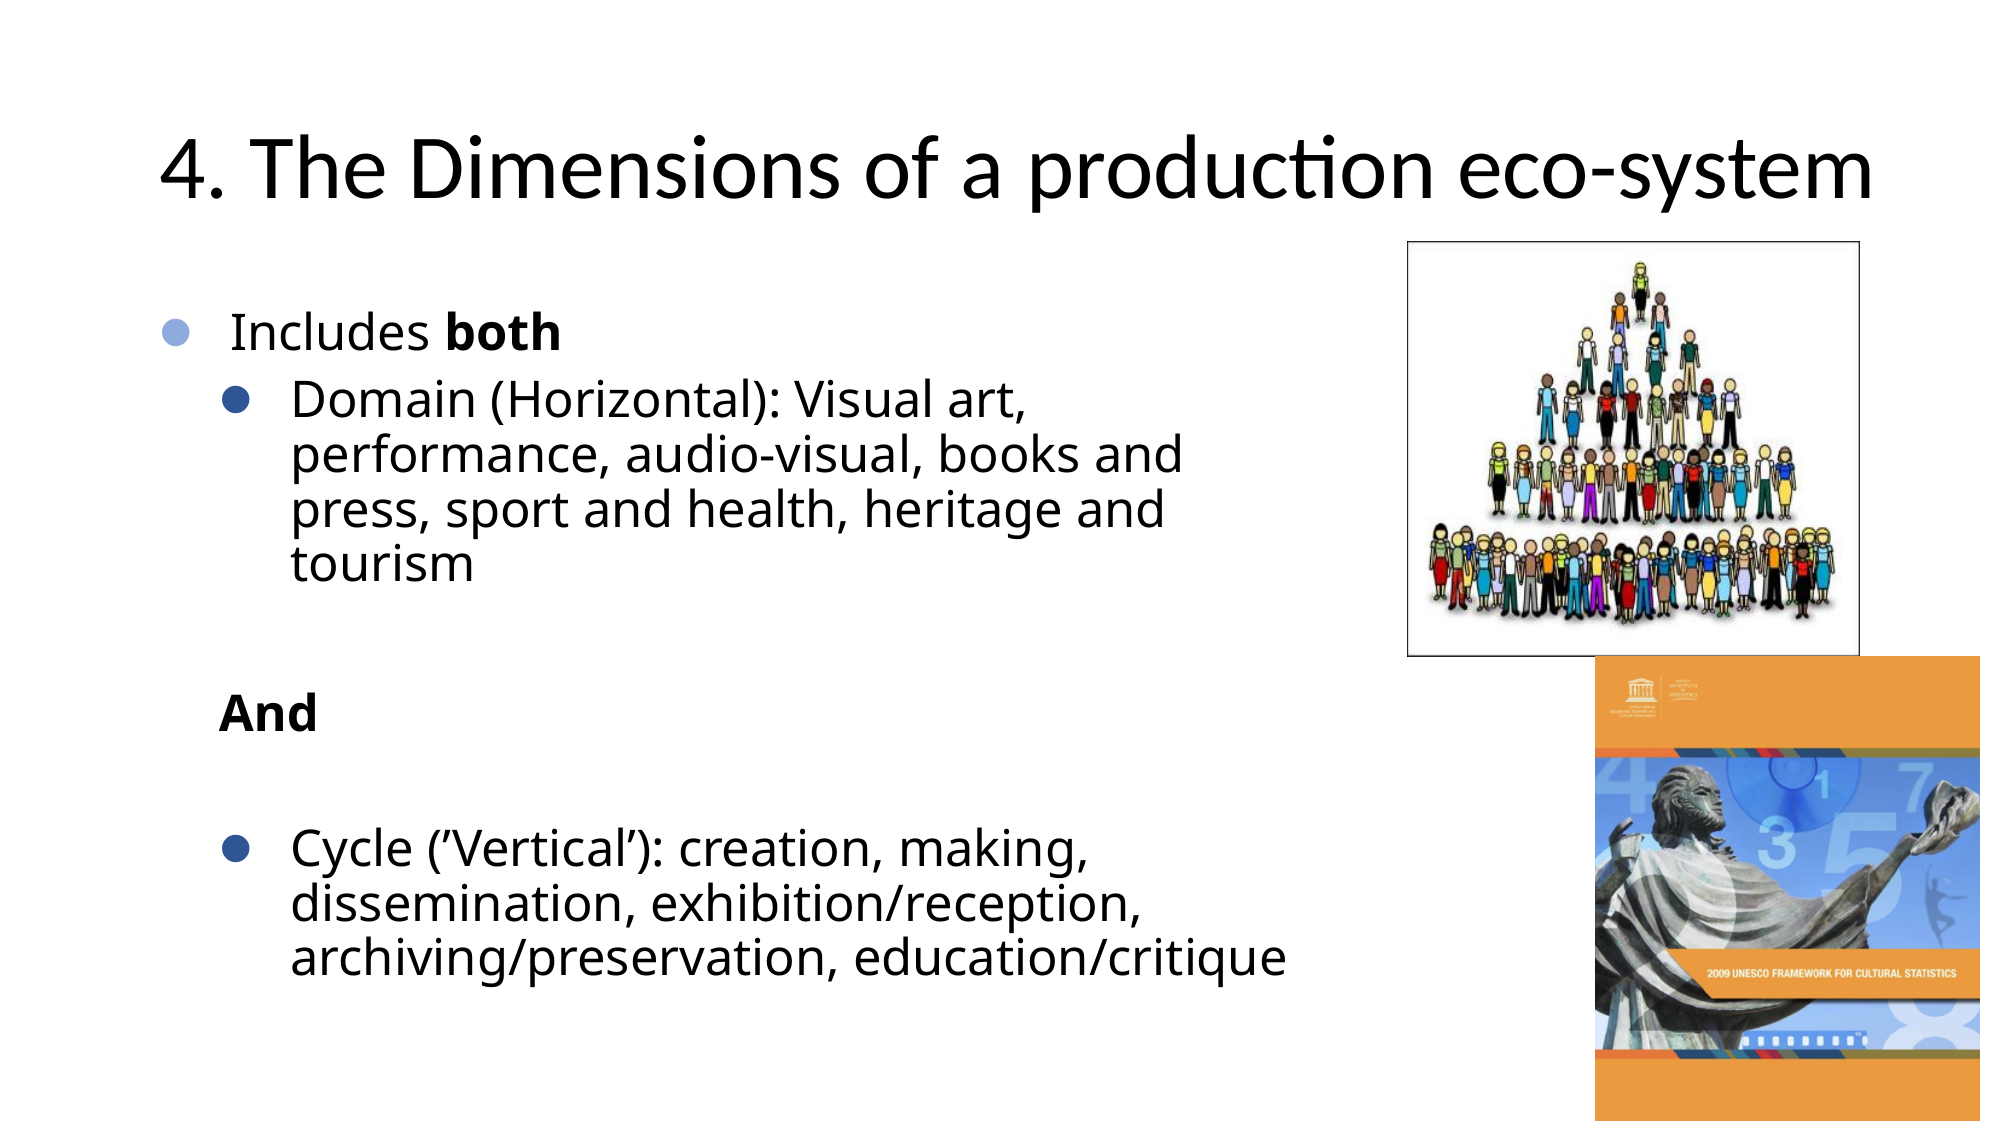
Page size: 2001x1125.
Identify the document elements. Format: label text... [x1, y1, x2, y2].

picture [1407, 241, 1980, 1121]
title 4. The Dimensions of a production eco-system [137, 59, 1958, 278]
list Includes both Domain (Horizontal): Visual art, performance, audio-visual, books and press, sport and health, heritage and tourism And Cycle (’Vertical’): creation, making, dissemination, exhibition/reception, archiving/preservation, education/critique [137, 299, 1329, 1014]
